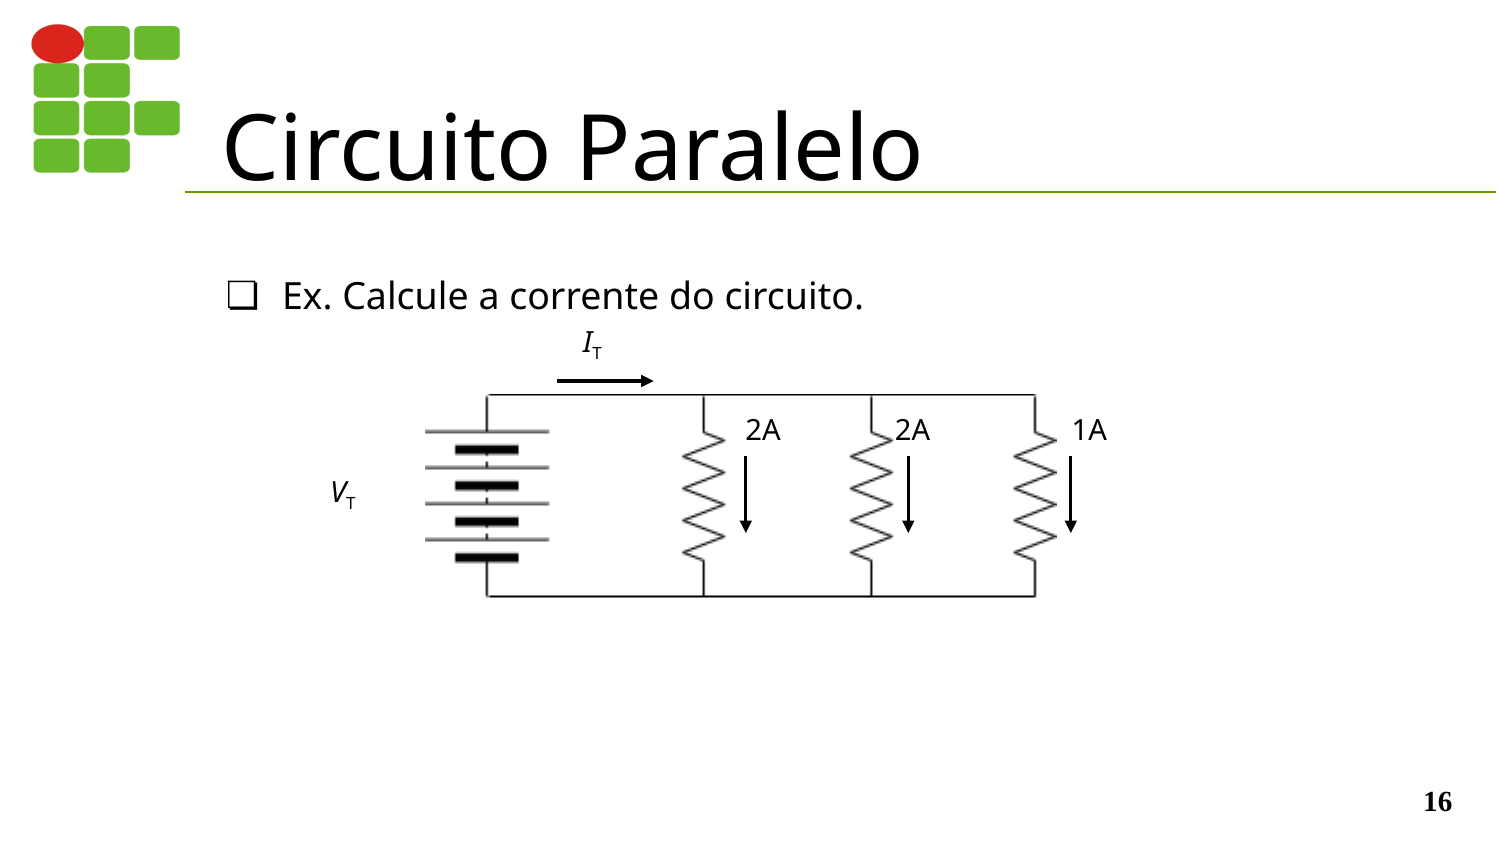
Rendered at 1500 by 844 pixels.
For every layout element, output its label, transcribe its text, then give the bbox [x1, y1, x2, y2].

text_box VT [314, 458, 402, 518]
list Ex. Calcule a corrente do circuito. [192, 241, 1468, 316]
picture [425, 394, 1057, 600]
picture [29, 23, 182, 174]
text_box ‹#› [1155, 768, 1468, 825]
text_box 1A [1058, 395, 1144, 455]
title Circuito Paralelo [206, 26, 1468, 207]
text_box IT [567, 308, 655, 368]
